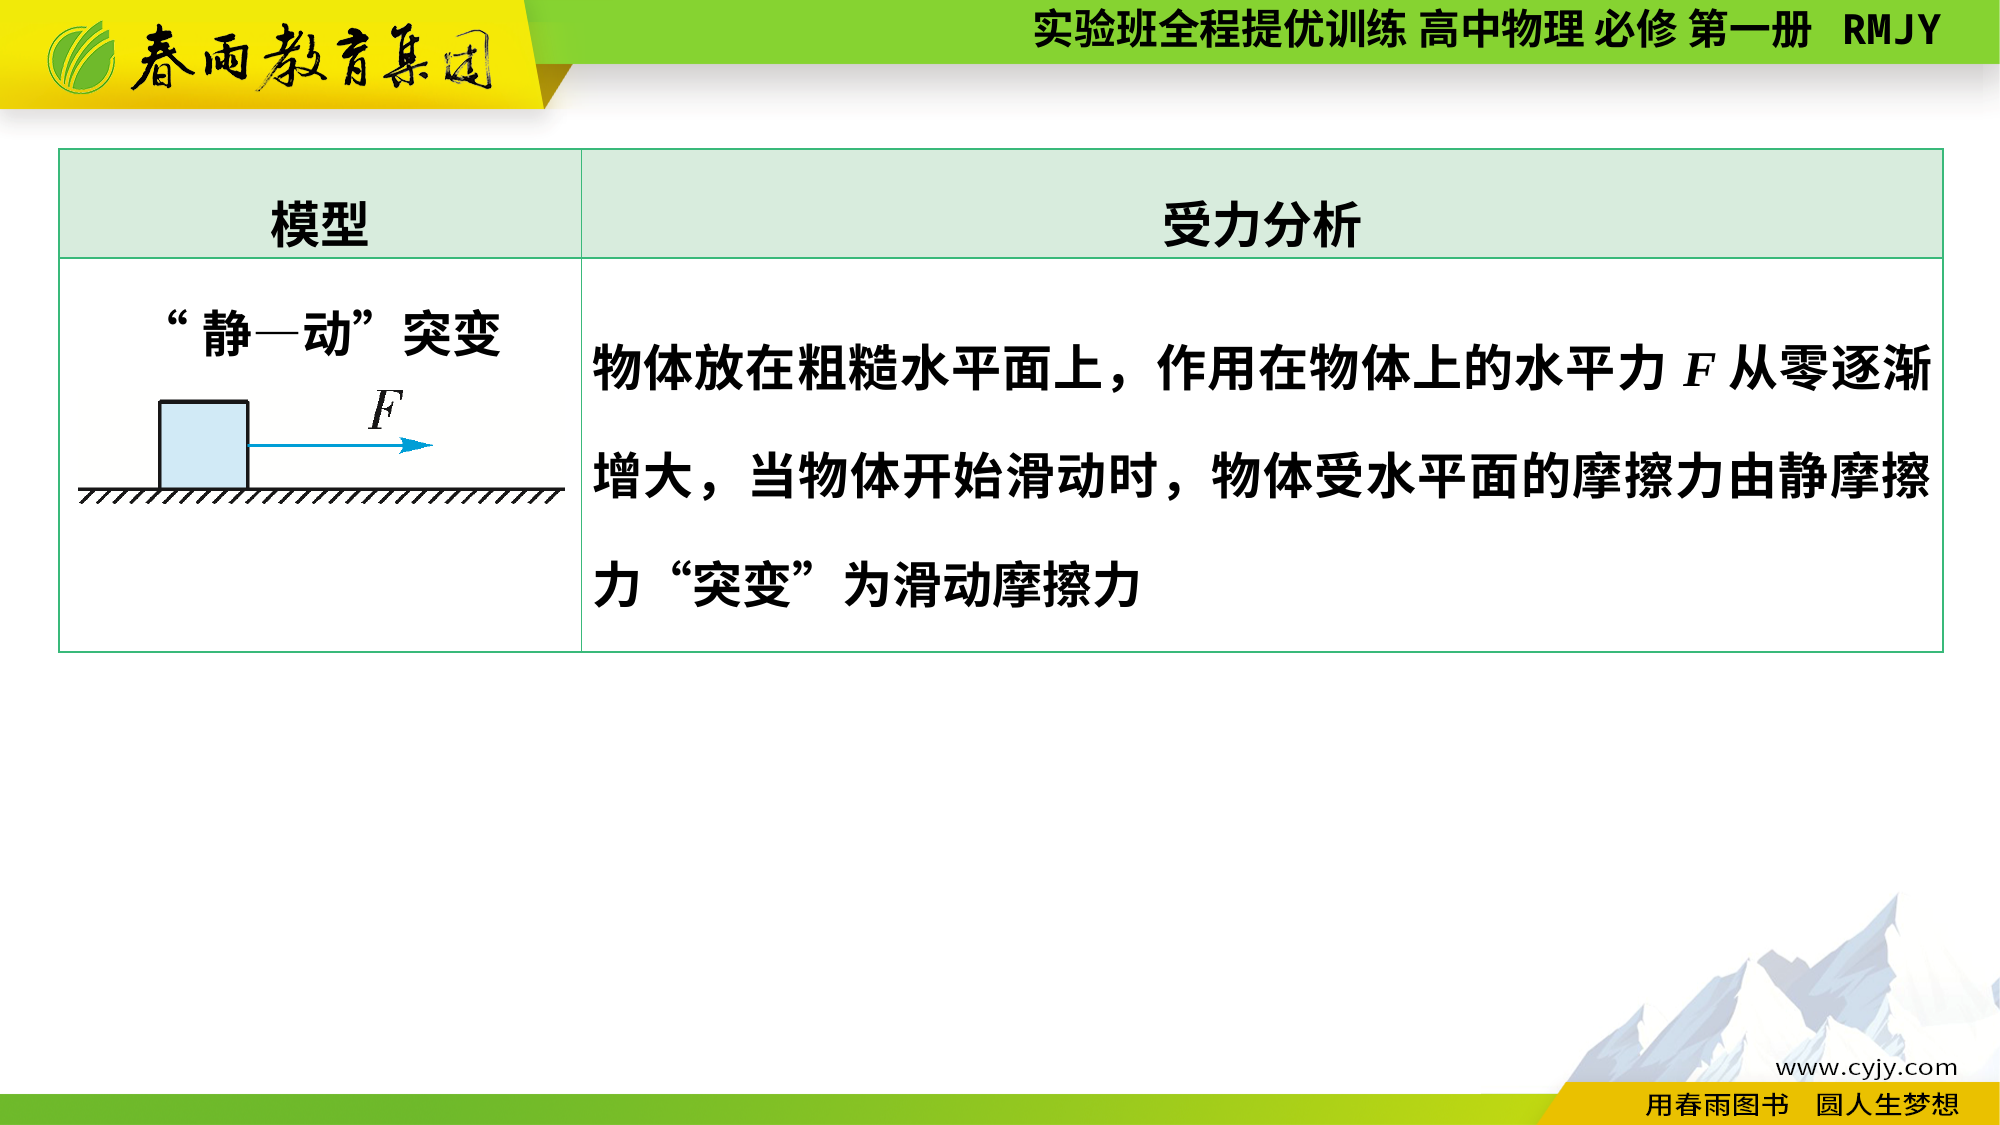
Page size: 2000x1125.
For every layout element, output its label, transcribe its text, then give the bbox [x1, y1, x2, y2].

table_cell “静—动”突变 [60, 259, 581, 651]
picture [0, 0, 2000, 1125]
table_cell 物体放在粗糙水平面上，作用在物体上的水平力F从零逐渐增大，当物体开始滑动时，物体受水平面的摩擦力由静摩擦力“突变”为滑动摩擦力 [582, 259, 1942, 651]
list [59, 122, 1944, 218]
table_header 受力分析 [582, 218, 1942, 257]
table_header 模型 [60, 218, 581, 257]
